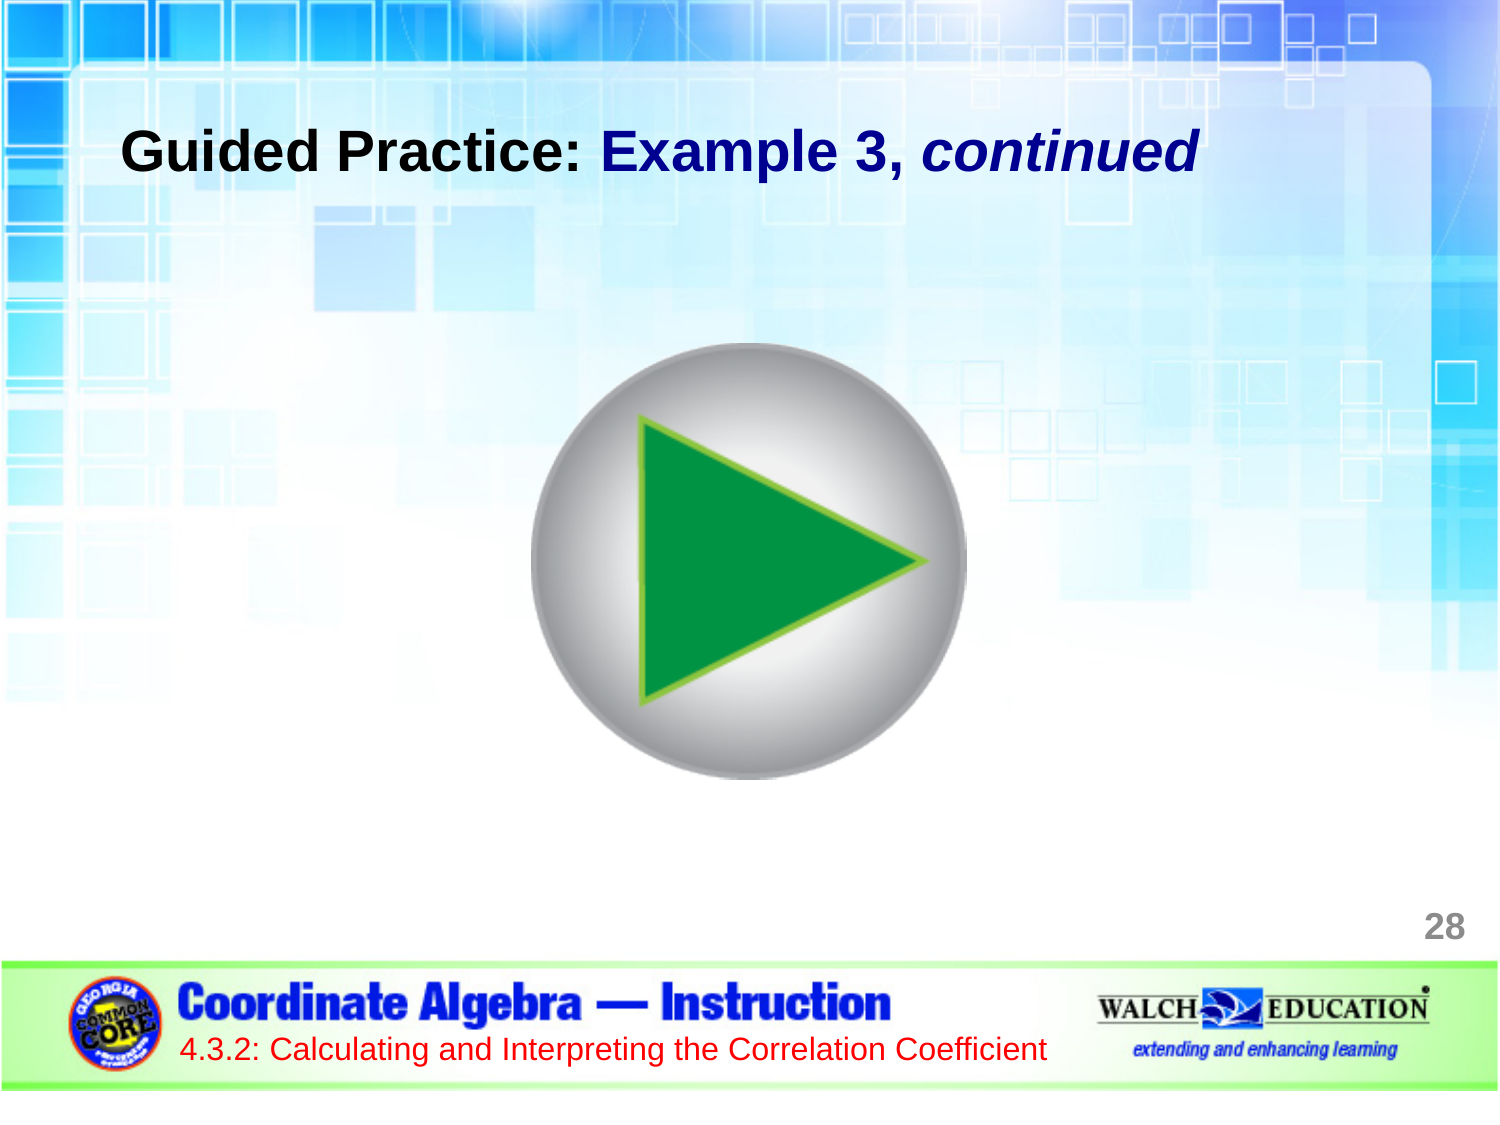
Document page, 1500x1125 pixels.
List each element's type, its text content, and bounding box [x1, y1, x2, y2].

list 4.3.2: Calculating and Interpreting the Correlation Coefficient [164, 1020, 1072, 1064]
subtitle Guided Practice: Example 3, continued [105, 105, 1394, 925]
slide_number 28 [1361, 901, 1481, 949]
picture [1, 0, 1500, 1091]
